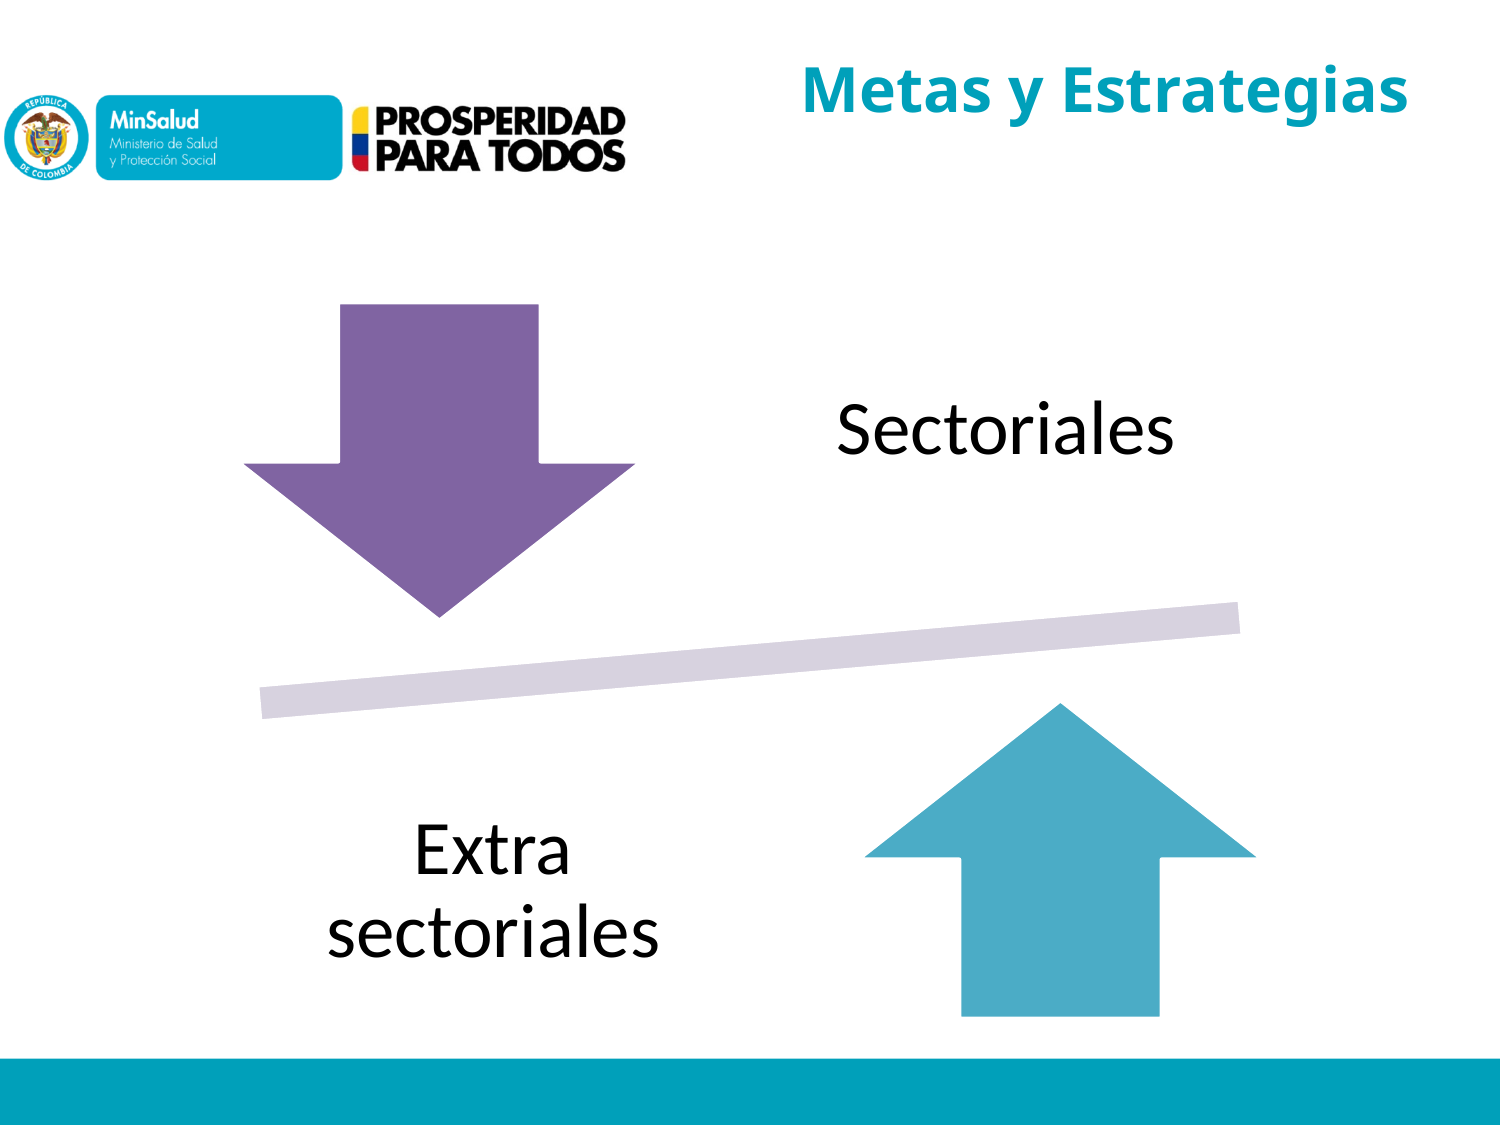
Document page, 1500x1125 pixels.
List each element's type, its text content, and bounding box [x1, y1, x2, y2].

picture [0, 78, 620, 194]
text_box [74, 262, 1426, 1059]
text_box Metas y Estrategias [620, 42, 1425, 233]
